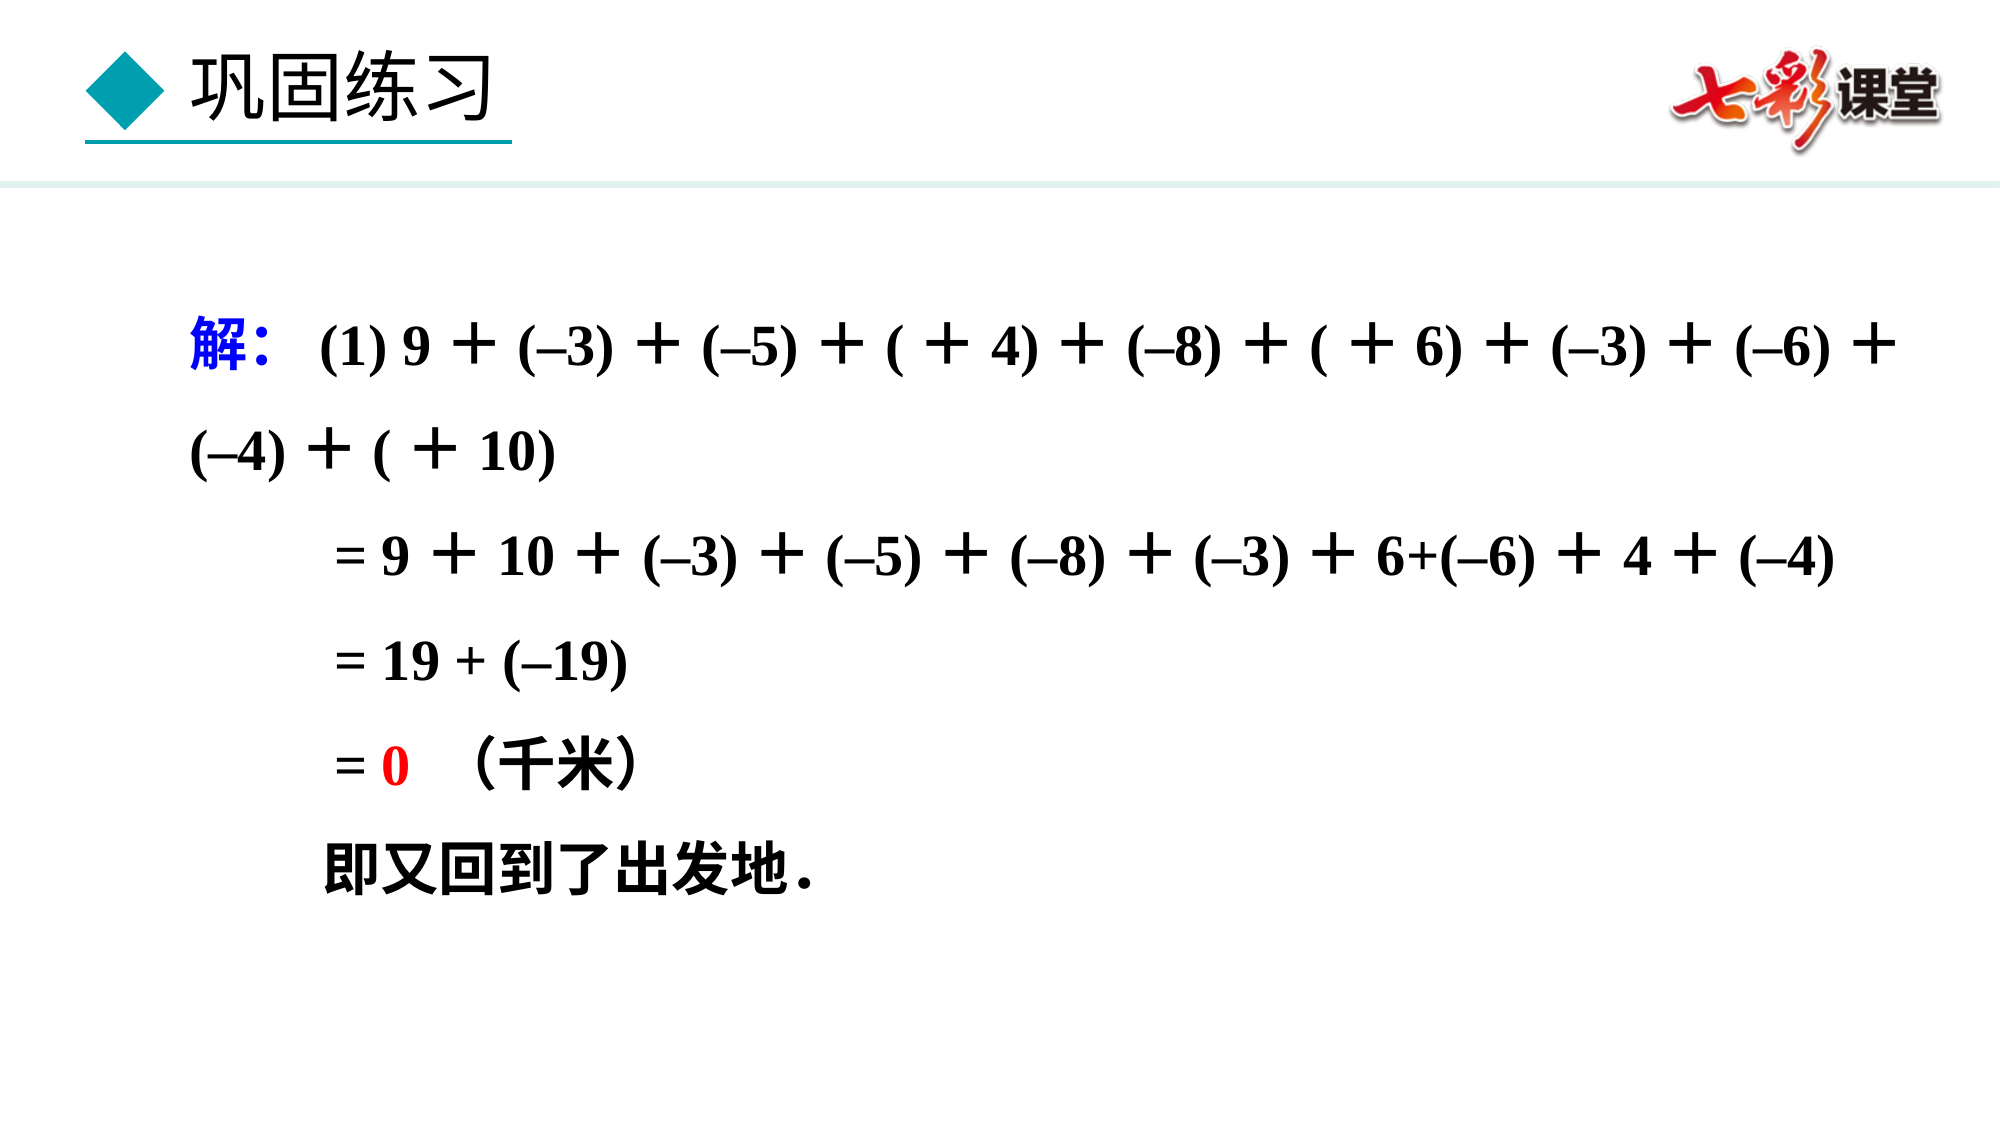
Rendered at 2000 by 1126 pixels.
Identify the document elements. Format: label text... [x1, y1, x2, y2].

text_box 解：(1) 9＋(–3)＋(–5)＋(＋4)＋(–8)＋(＋6)＋(–3)＋(–6)＋(–4)＋(＋10) = 9＋10＋(–3)＋(–5)＋(–8)＋(–3)＋6+(–6)＋4＋(–4) = 19 + (–19) = 0 （千米） 即又回到了出发地． [169, 262, 1984, 912]
picture [1666, 42, 1948, 157]
